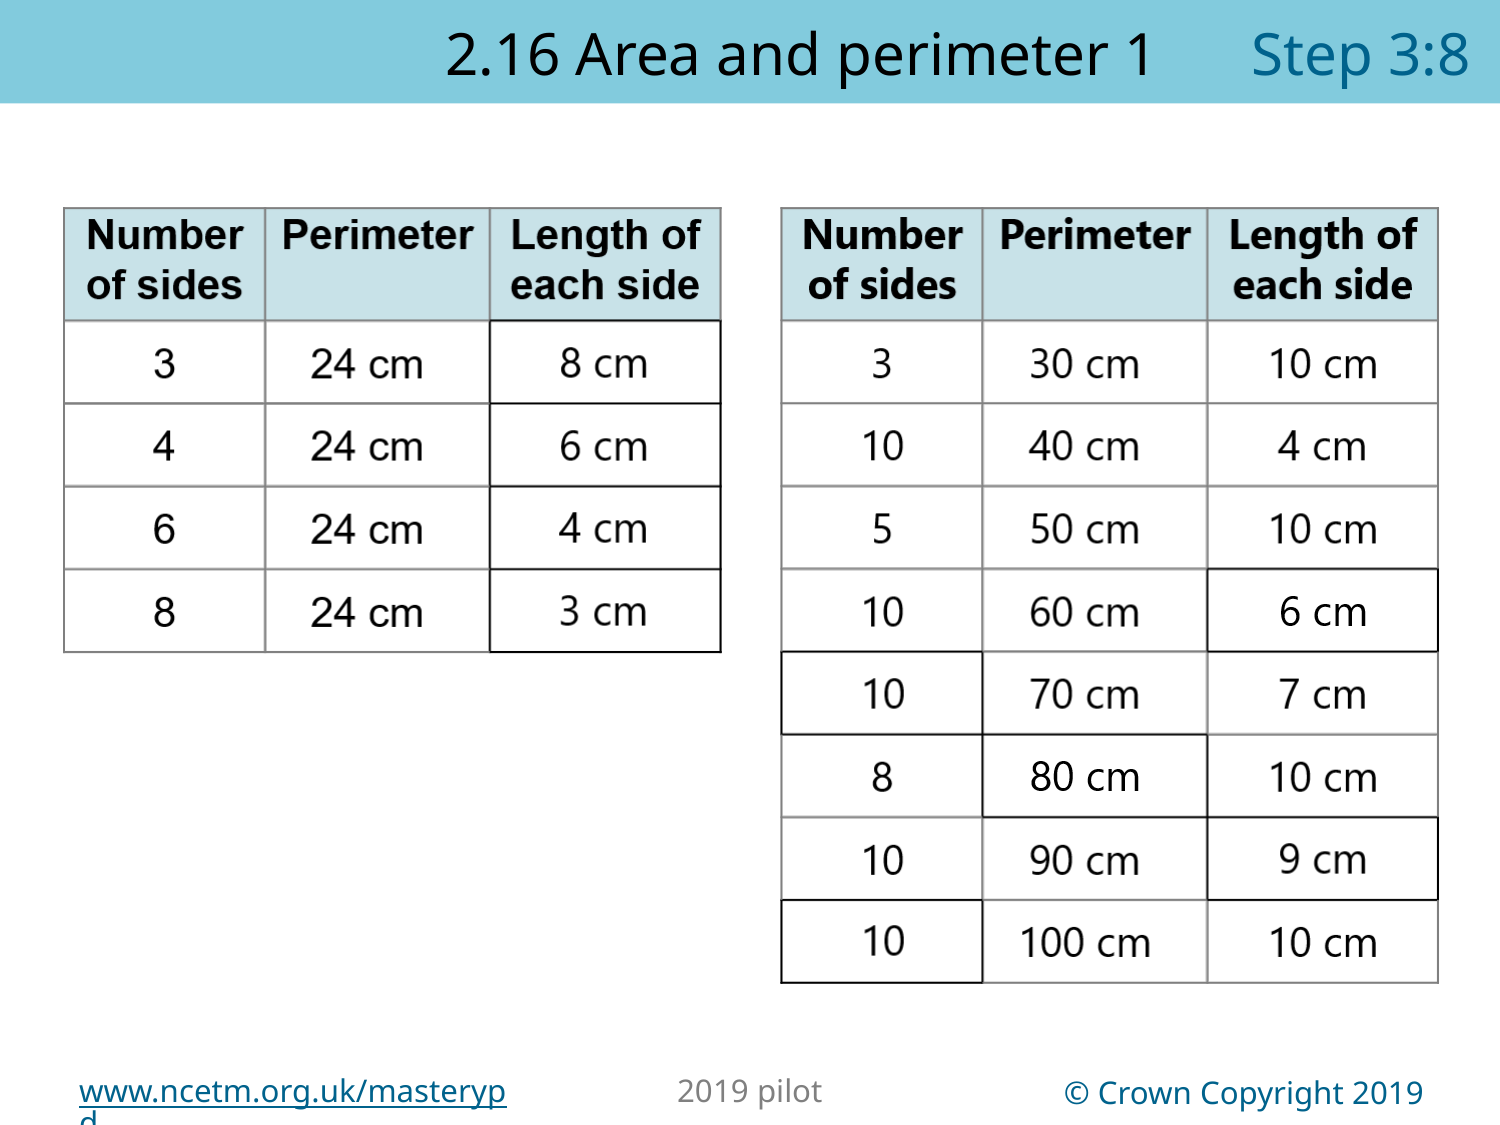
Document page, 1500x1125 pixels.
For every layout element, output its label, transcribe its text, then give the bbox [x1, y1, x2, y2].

picture [780, 195, 1442, 992]
list 2.16 Area and perimeter 1 Step 3:8 [0, 0, 1500, 104]
picture [61, 194, 723, 662]
